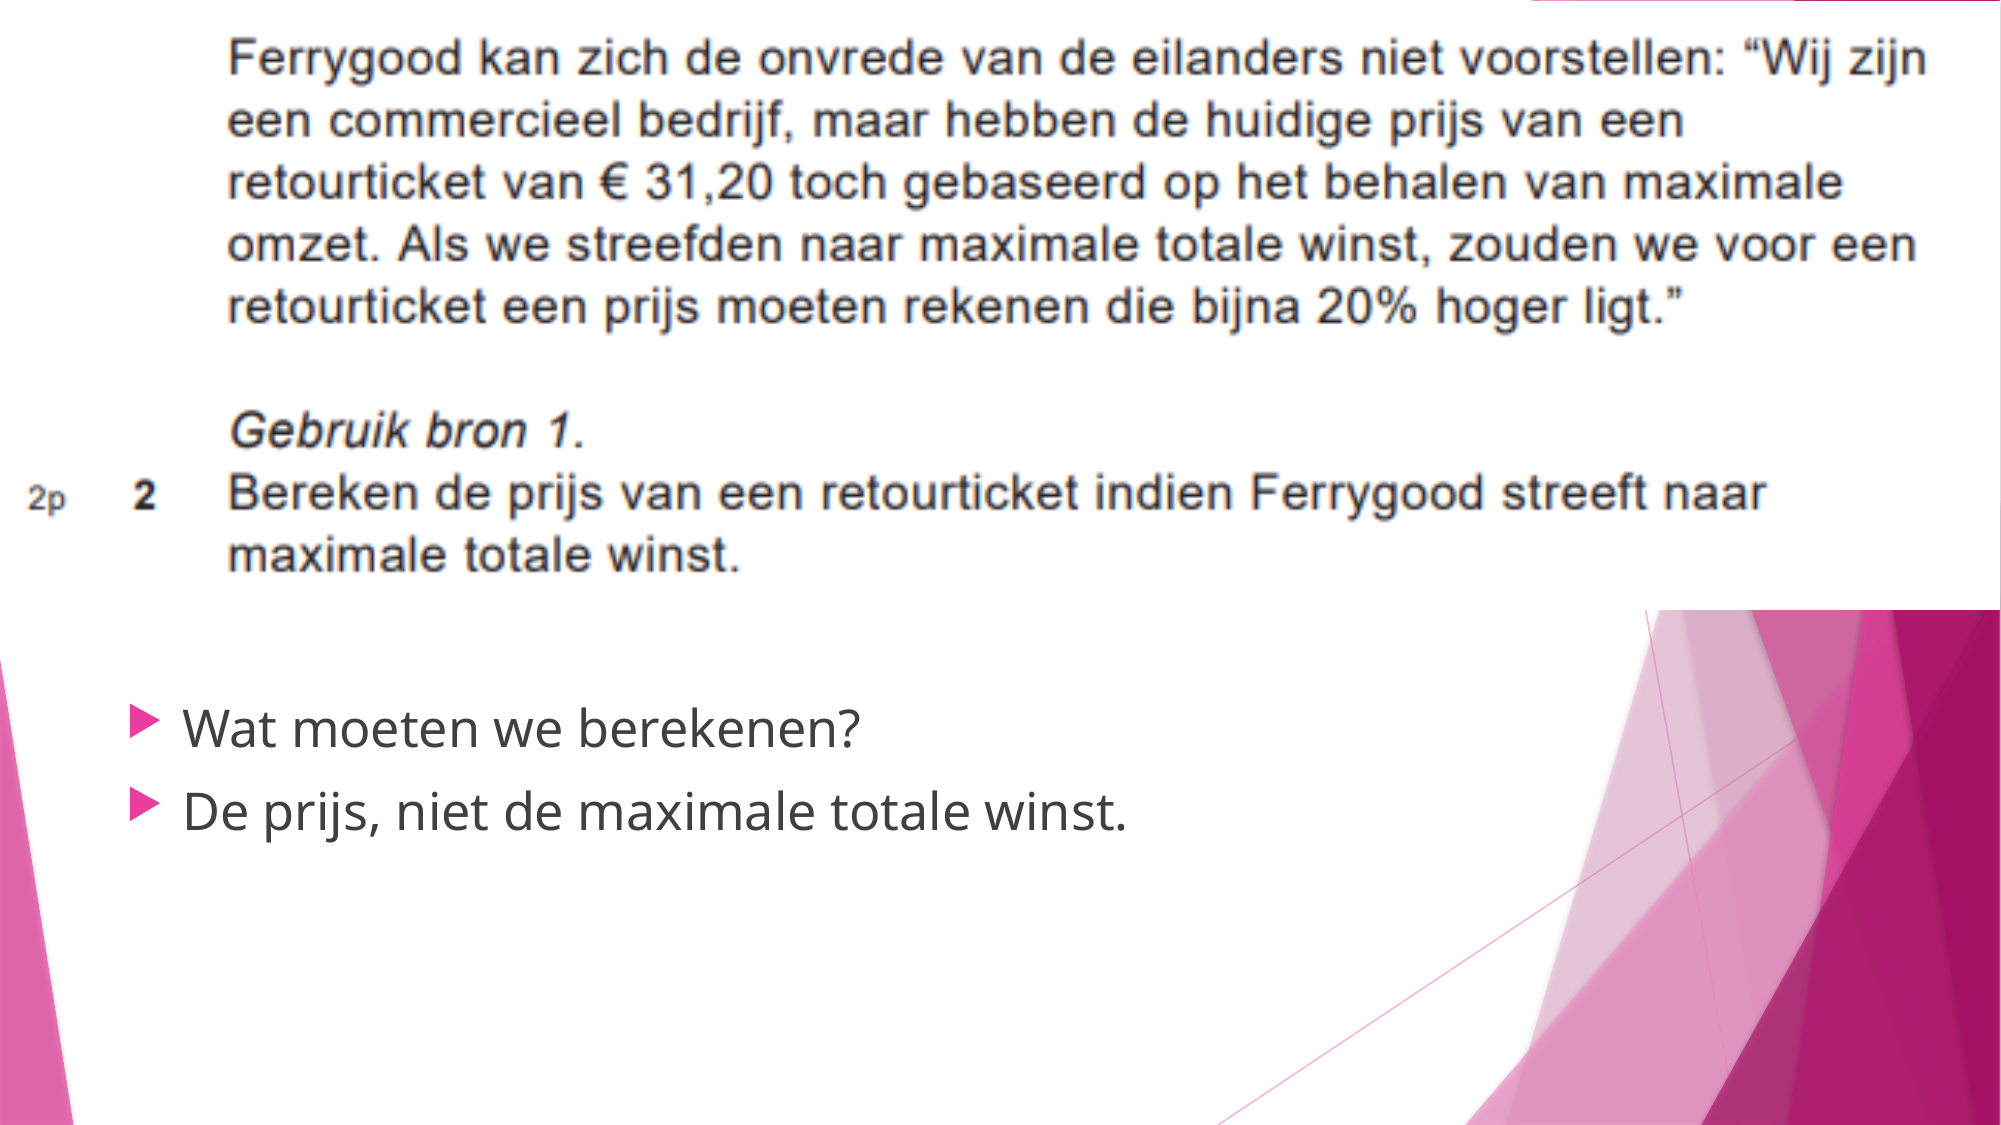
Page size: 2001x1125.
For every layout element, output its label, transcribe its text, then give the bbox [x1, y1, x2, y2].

list Wat moeten we berekenen? De prijs, niet de maximale totale winst. [111, 621, 1522, 992]
picture [0, 1, 2000, 610]
